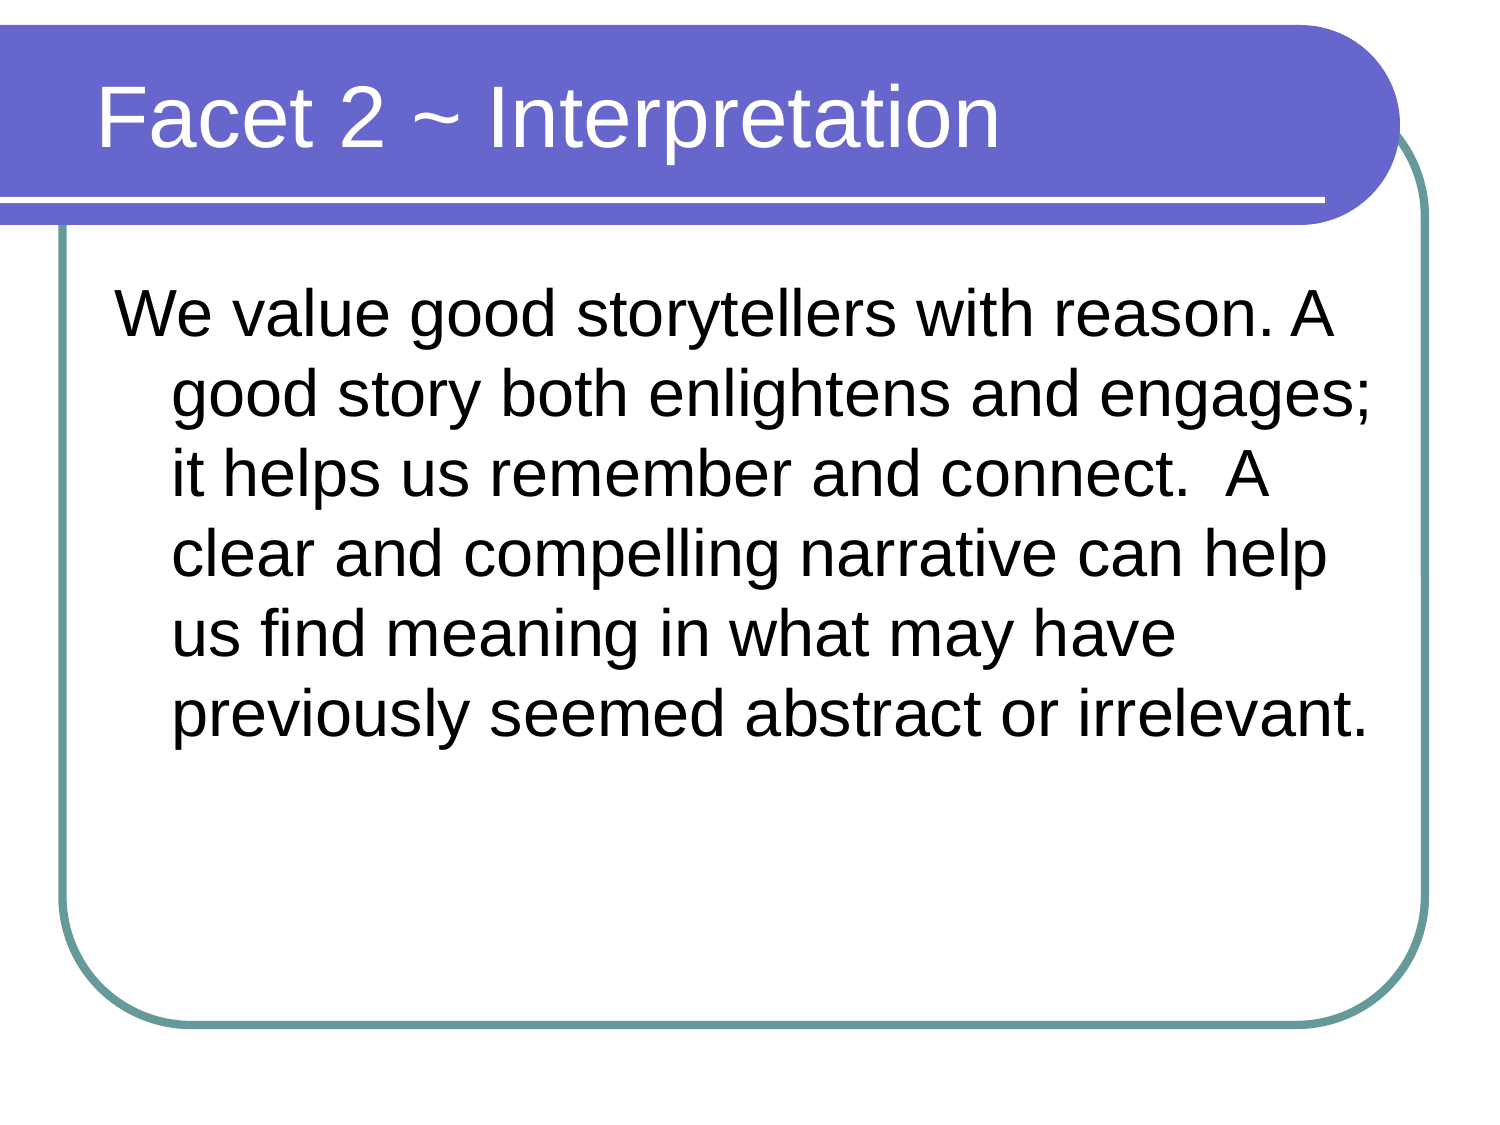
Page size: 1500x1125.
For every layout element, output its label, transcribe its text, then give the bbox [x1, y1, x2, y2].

title Facet 2 ~ Interpretation [31, 37, 1348, 188]
list We value good storytellers with reason. A good story both enlightens and engages; it helps us remember and connect. A clear and compelling narrative can help us find meaning in what may have previously seemed abstract or irrelevant. [99, 262, 1401, 988]
